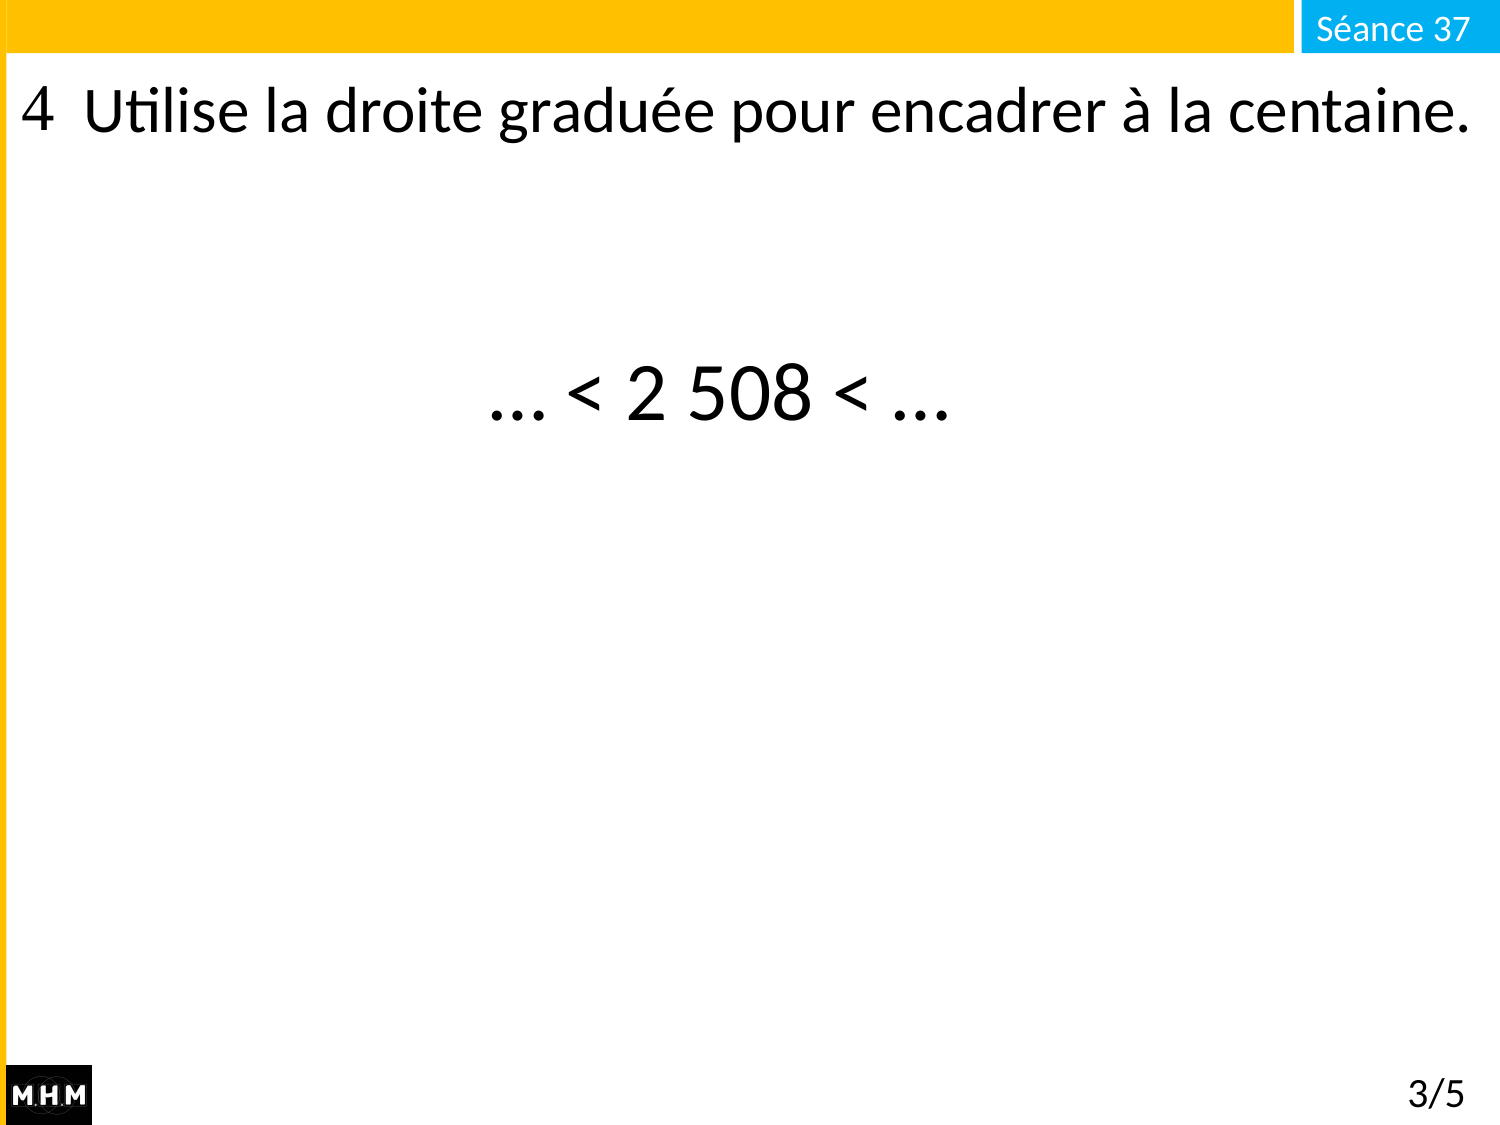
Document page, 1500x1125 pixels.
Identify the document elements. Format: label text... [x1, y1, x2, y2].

picture [6, 1065, 92, 1125]
title Utilise la droite graduée pour encadrer à la centaine. [69, 41, 1500, 181]
text_box … < 2 508 < … [474, 329, 1111, 445]
list 3/5 [1373, 1064, 1500, 1125]
